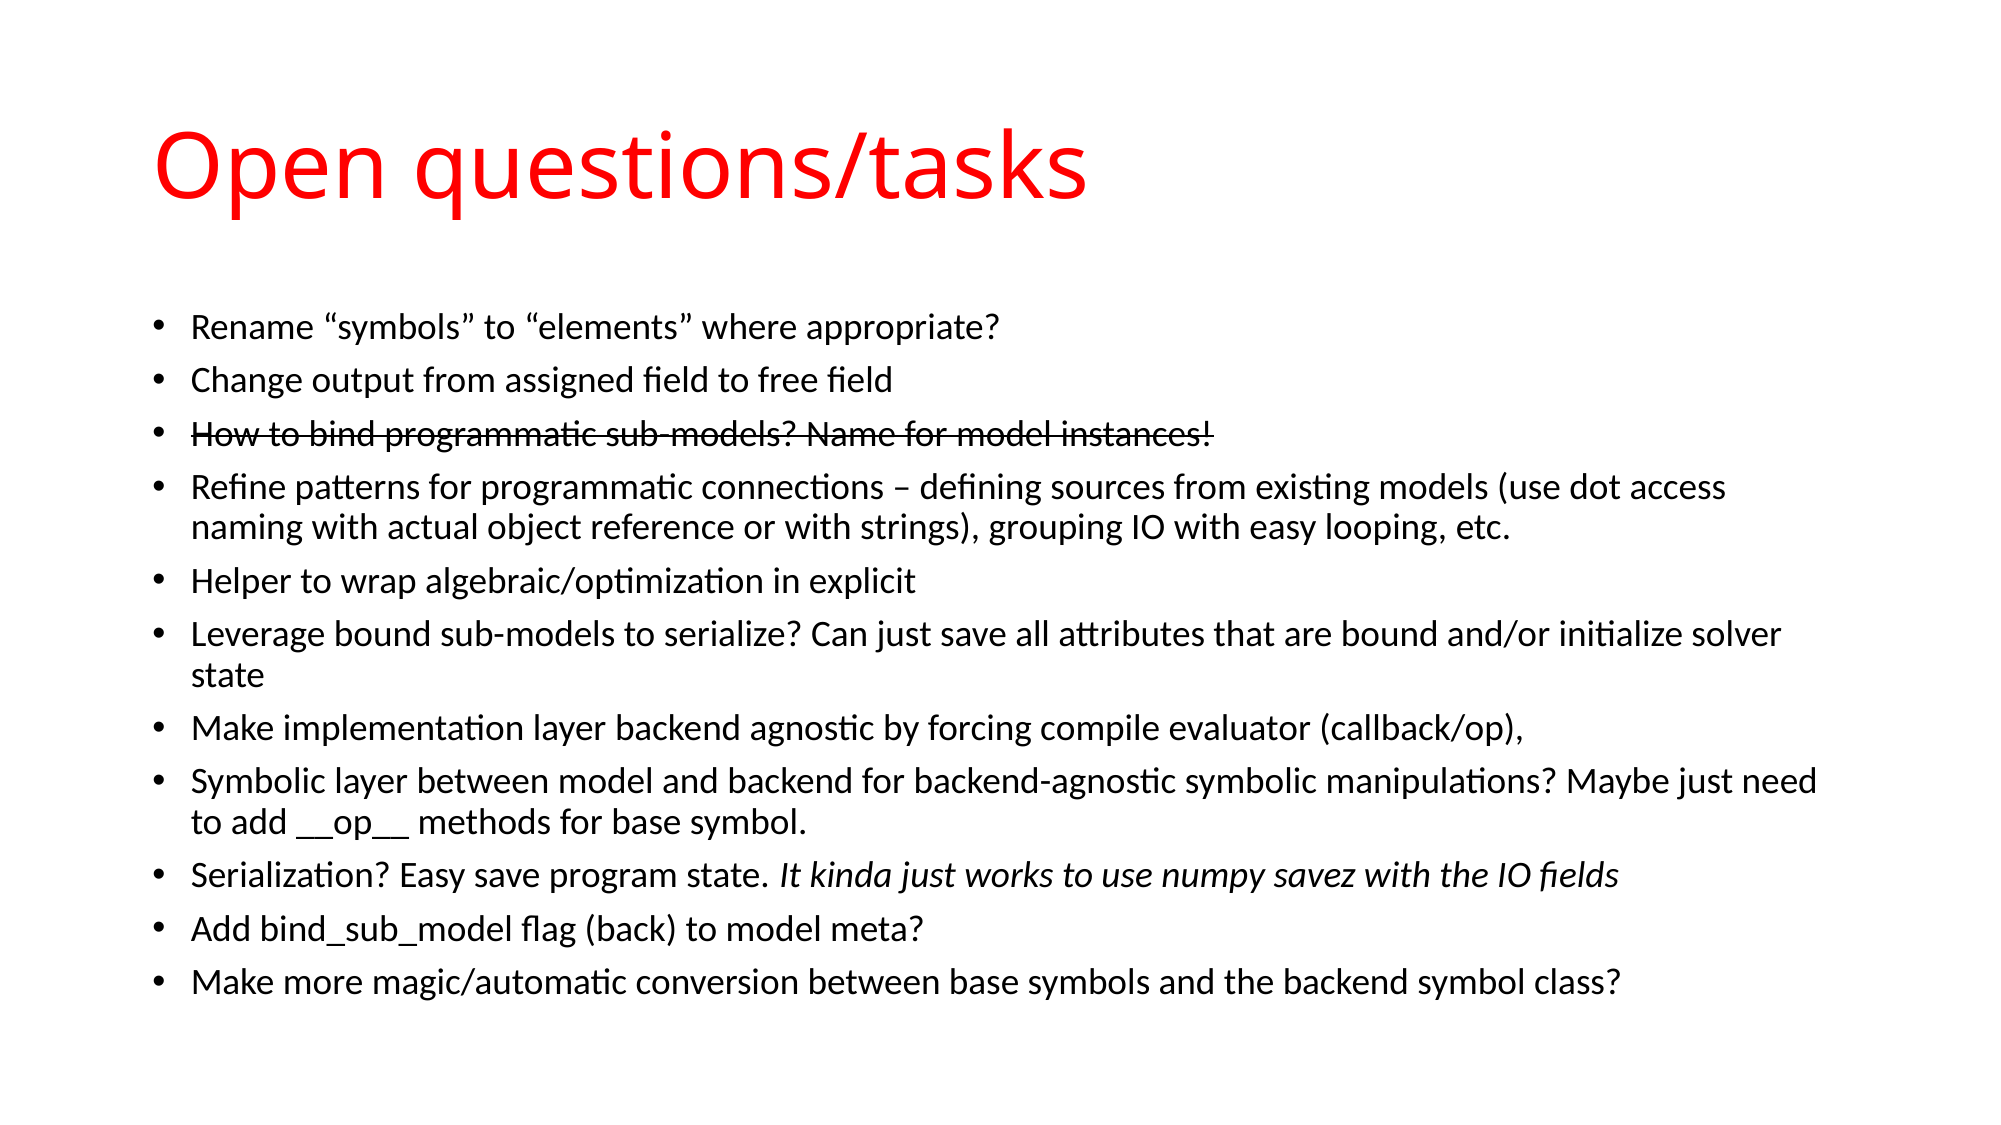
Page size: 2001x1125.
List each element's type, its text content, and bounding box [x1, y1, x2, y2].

list Rename “symbols” to “elements” where appropriate? Change output from assigned field to free field How to bind programmatic sub-models? Name for model instances! Refine patterns for programmatic connections – defining sources from existing models (use dot access naming with actual object reference or with strings), grouping IO with easy looping, etc. Helper to wrap algebraic/optimization in explicit Leverage bound sub-models to serialize? Can just save all attributes that are bound and/or initialize solver state Make implementation layer backend agnostic by forcing compile evaluator (callback/op), Symbolic layer between model and backend for backend-agnostic symbolic manipulations? Maybe just need to add __op__ methods for base symbol. Serialization? Easy save program state. It kinda just works to use numpy savez with the IO fields Add bind_sub_model flag (back) to model meta? Make more magic/automatic conversion between base symbols and the backend symbol class? [137, 299, 1863, 1014]
title Open questions/tasks [137, 59, 1863, 278]
